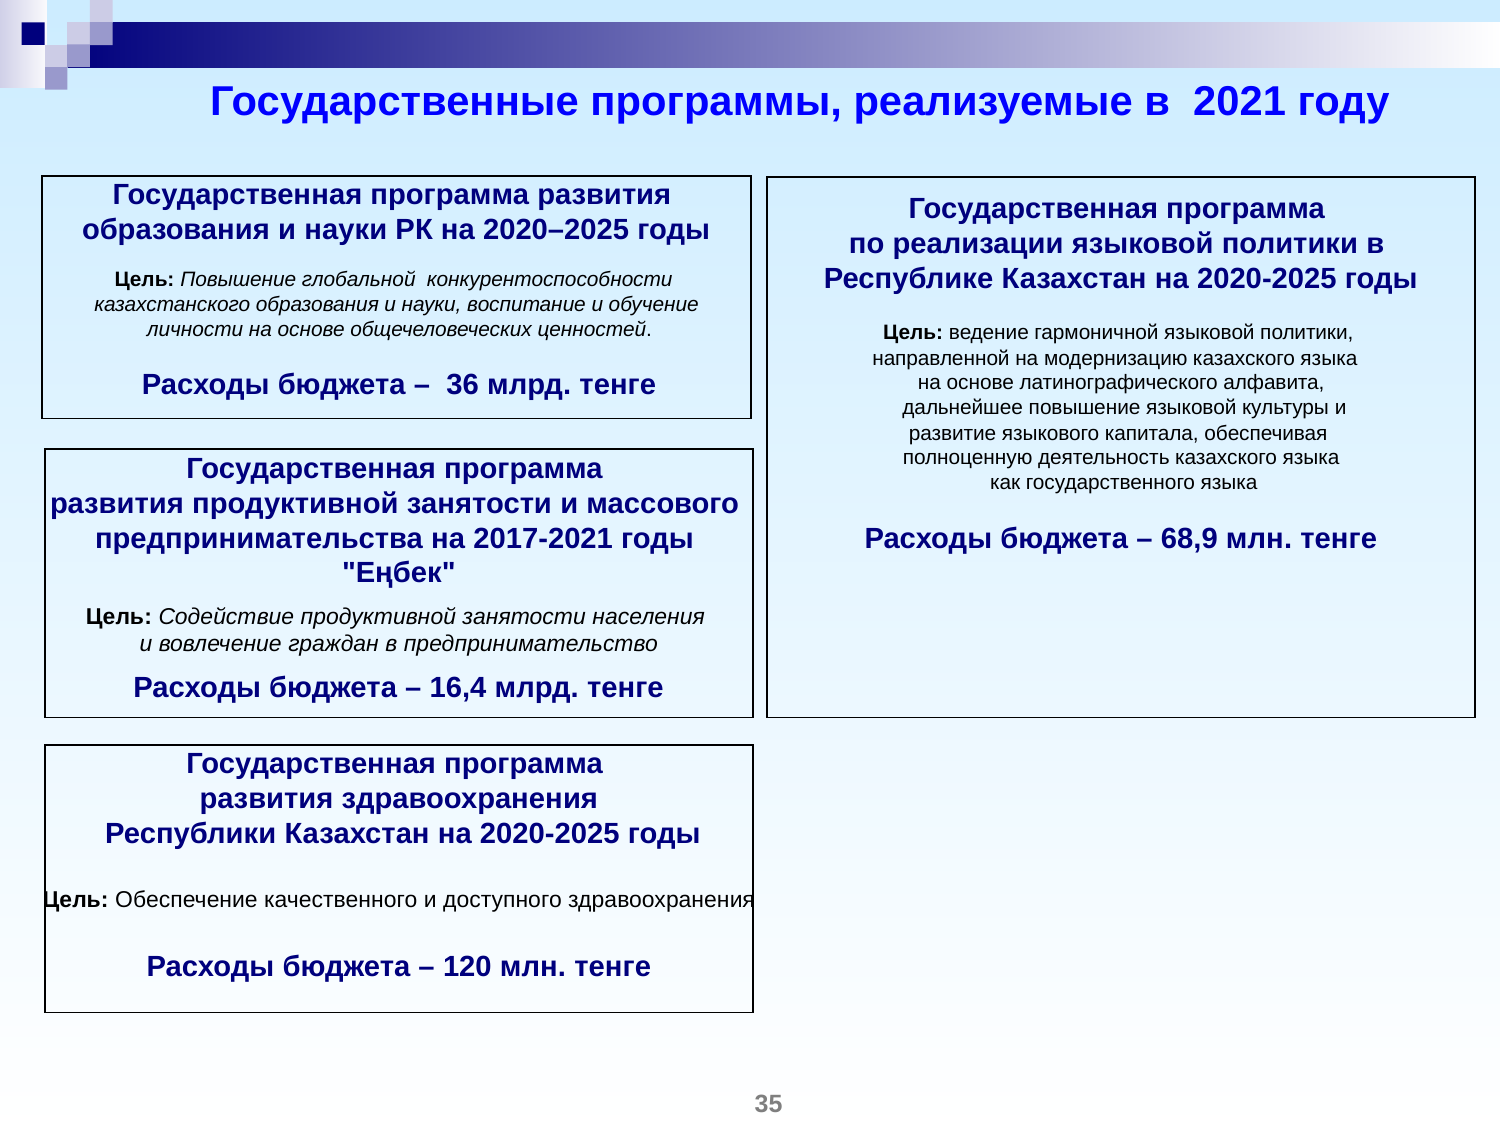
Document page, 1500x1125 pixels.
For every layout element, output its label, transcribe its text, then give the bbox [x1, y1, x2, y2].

text_box Государственная программа развития продуктивной занятости и массового предпринимательства на 2017-2021 годы "Еңбек" Цель: Содействие продуктивной занятости населения и вовлечение граждан в предпринимательство Расходы бюджета – 16,4 млрд. тенге [45, 448, 753, 718]
title Государственные программы, реализуемые в 2021 году [125, 75, 1475, 123]
text_box Государственная программа развития здравоохранения Республики Казахстан на 2020-2025 годы Цель: Обеспечение качественного и доступного здравоохранения Расходы бюджета – 120 млн. тенге [45, 744, 753, 1013]
text_box 35 [662, 1072, 875, 1125]
text_box Государственная программа по реализации языковой политики в Республике Казахстан на 2020-2025 годы Цель: ведение гармоничной языковой политики, направленной на модернизацию казахского языка на основе латинографического алфавита, дальнейшее повышение языковой культуры и развитие языкового капитала, обеспечивая полноценную деятельность казахского языка как государственного языка Расходы бюджета – 68,9 млн. тенге [767, 176, 1475, 718]
text_box Государственная программа развития образования и науки РК на 2020–2025 годы Цель: Повышение глобальной конкурентоспособности казахстанского образования и науки, воспитание и обучение личности на основе общечеловеческих ценностей. Расходы бюджета – 36 млрд. тенге [41, 175, 751, 419]
